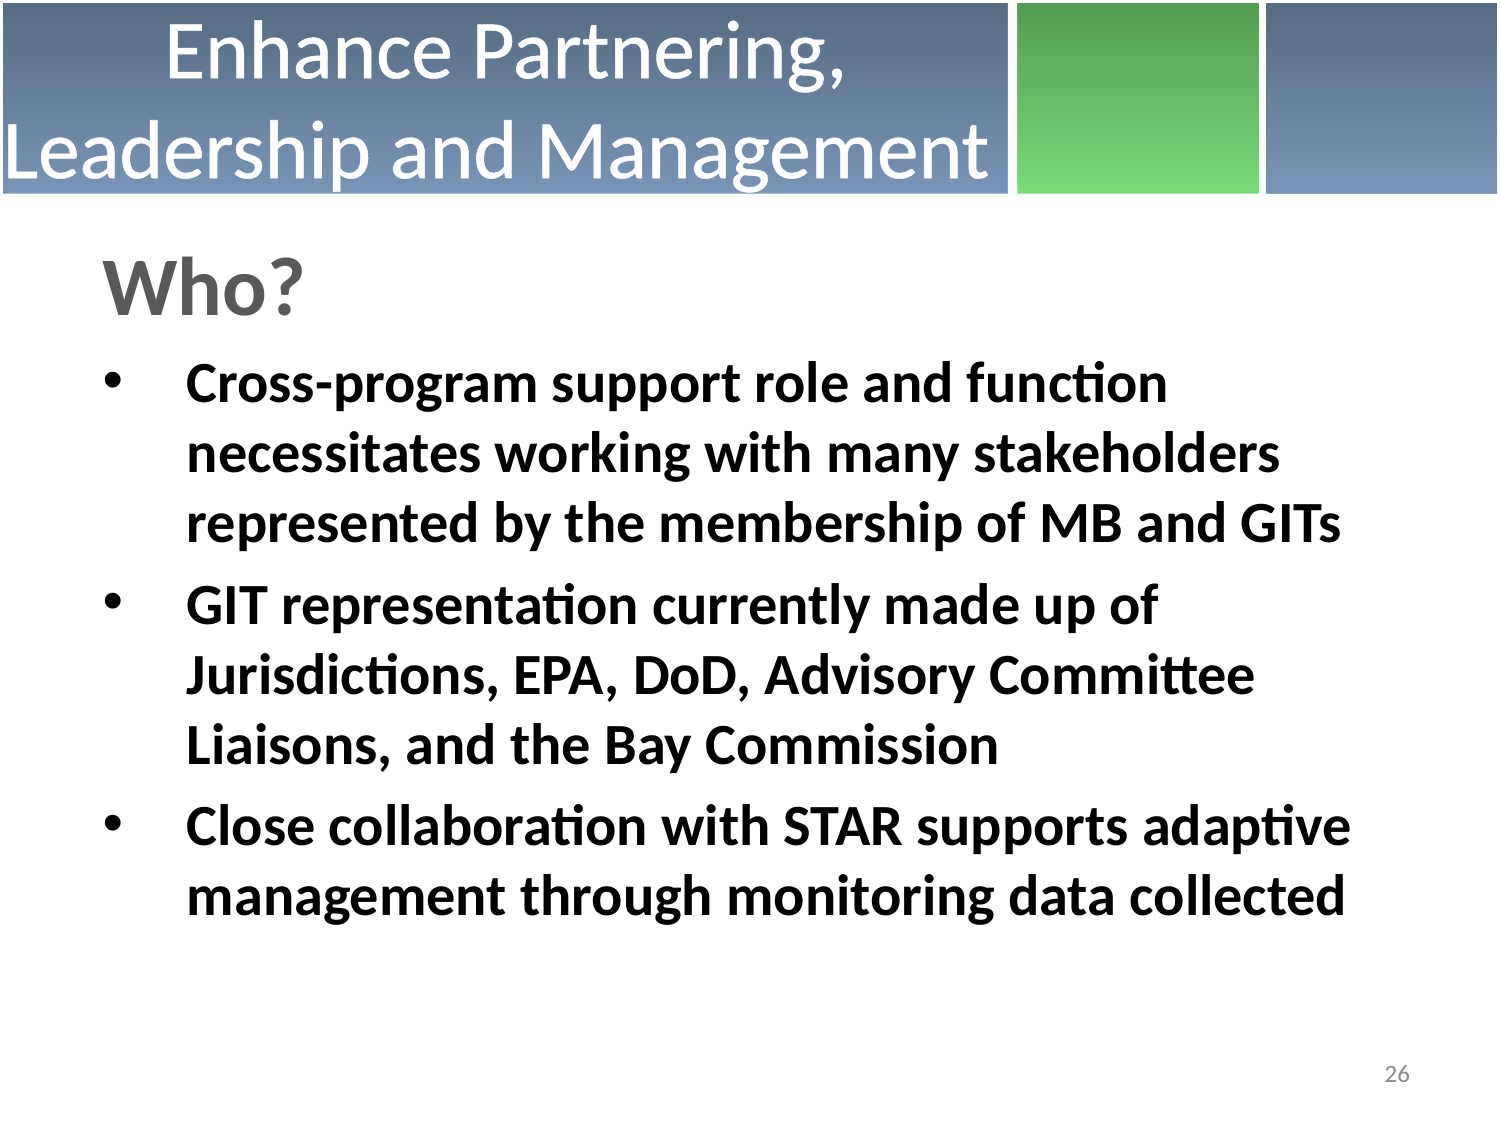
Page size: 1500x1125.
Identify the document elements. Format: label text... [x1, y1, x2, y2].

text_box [0, 0, 1500, 201]
list Who? Cross-program support role and function necessitates working with many stakeholders represented by the membership of MB and GITs GIT representation currently made up of Jurisdictions, EPA, DoD, Advisory Committee Liaisons, and the Bay Commission Close collaboration with STAR supports adaptive management through monitoring data collected [87, 224, 1450, 1038]
slide_number 26 [1074, 1042, 1425, 1103]
